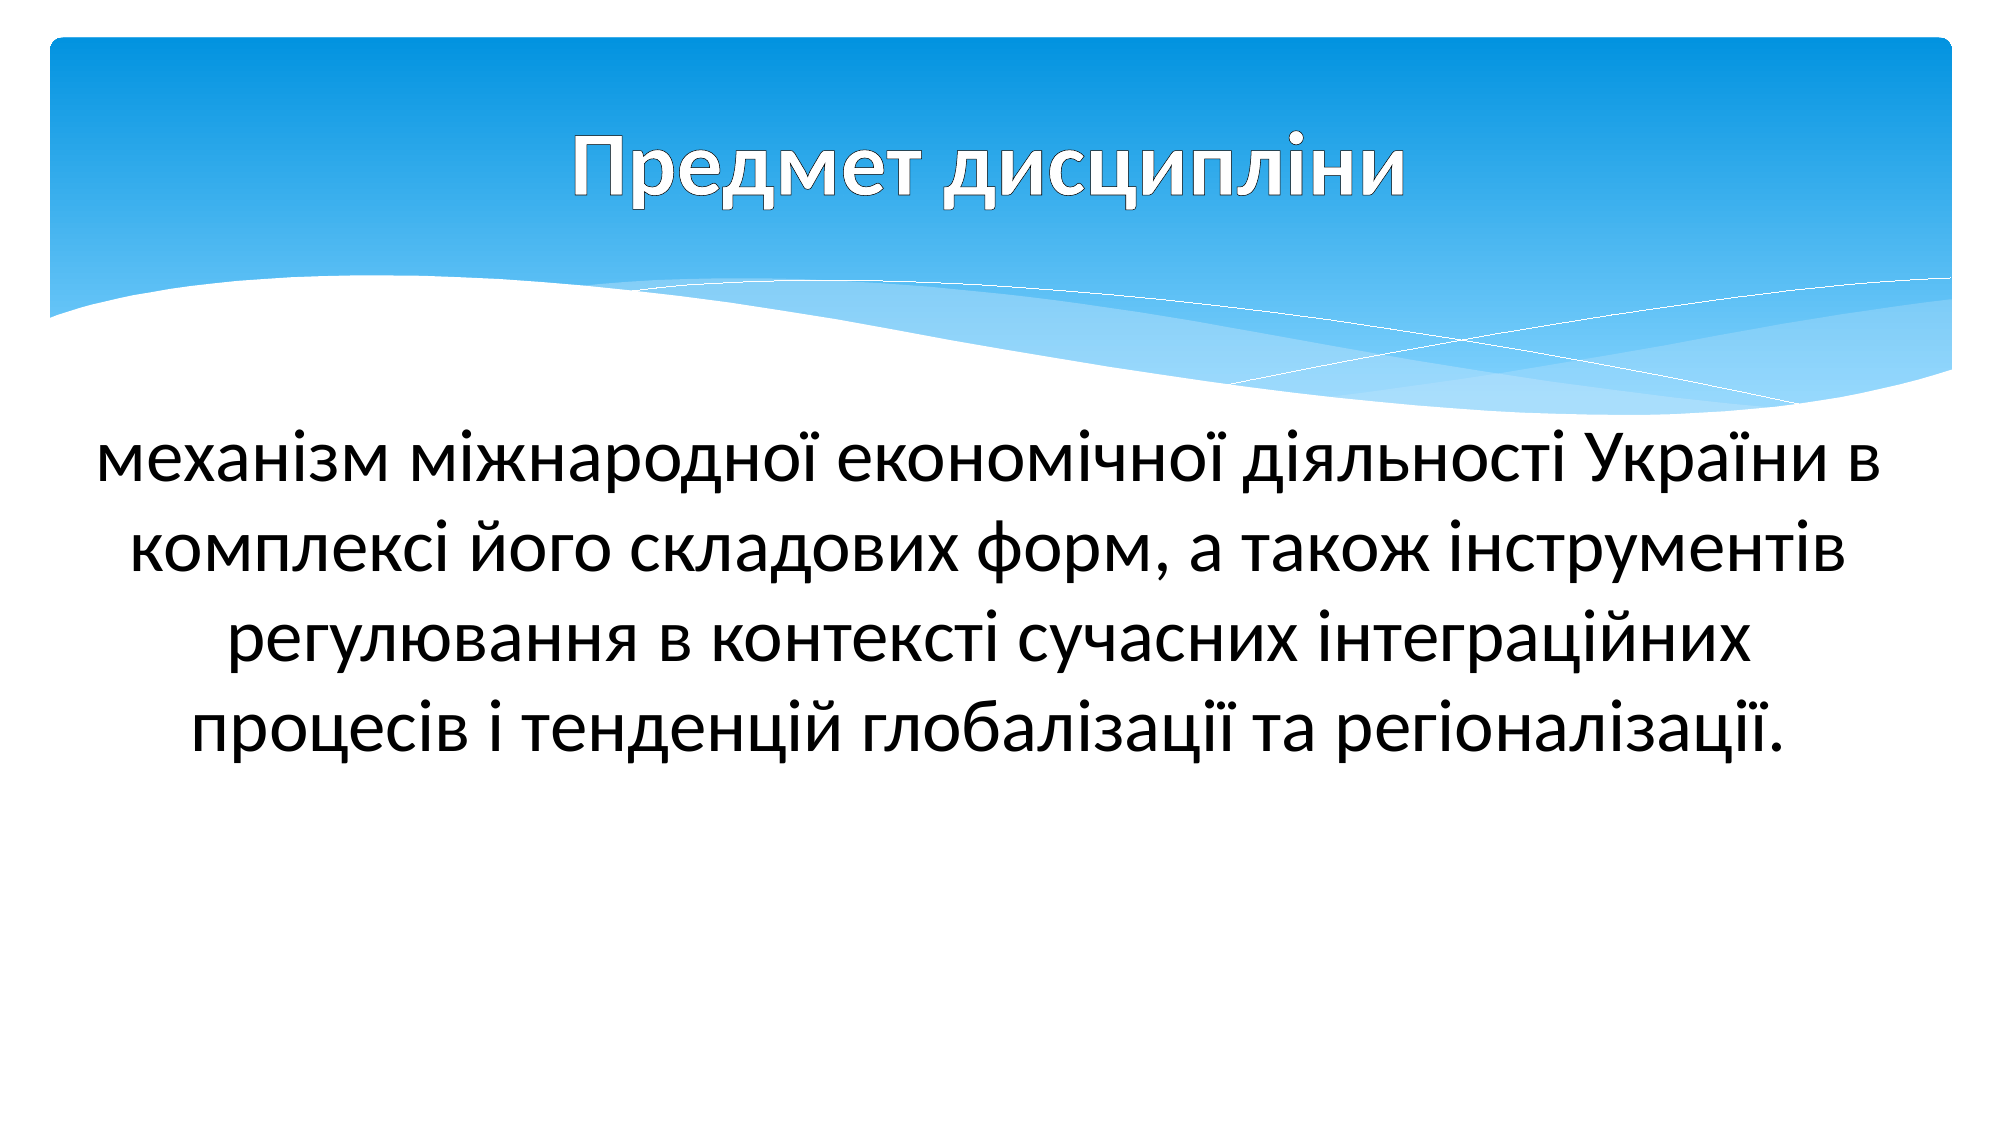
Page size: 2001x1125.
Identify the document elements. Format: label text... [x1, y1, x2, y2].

title Предмет дисципліни [99, 55, 1900, 261]
list механізм міжнародної економічної діяльності України в комплексі його складових форм, а також інструментів регулювання в контексті сучасних інтеграційних процесів і тенденцій глобалізації та регіоналізації. [76, 398, 1903, 1005]
